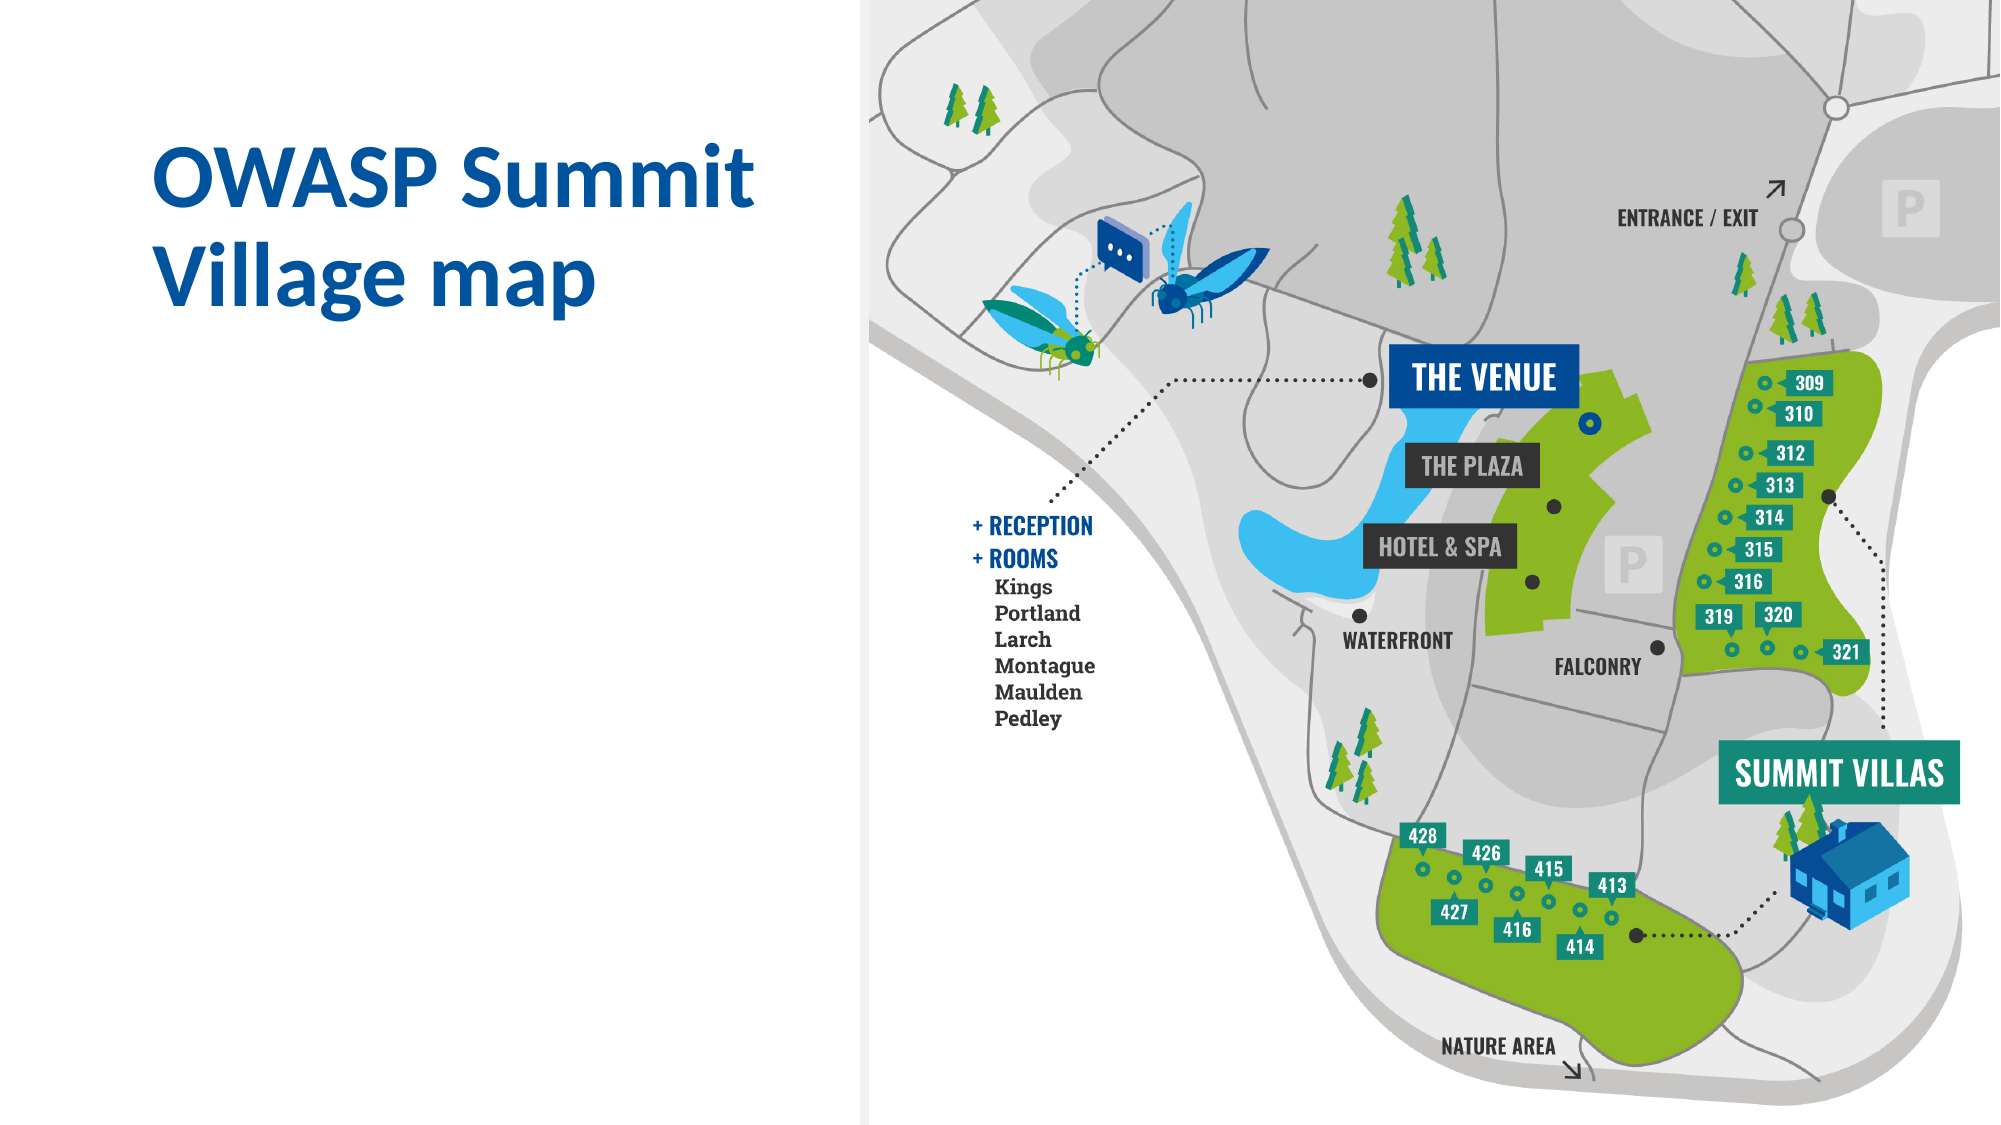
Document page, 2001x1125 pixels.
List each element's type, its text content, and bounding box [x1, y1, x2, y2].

title OWASP Summit Village map [137, 120, 824, 582]
picture [865, 0, 2000, 1125]
